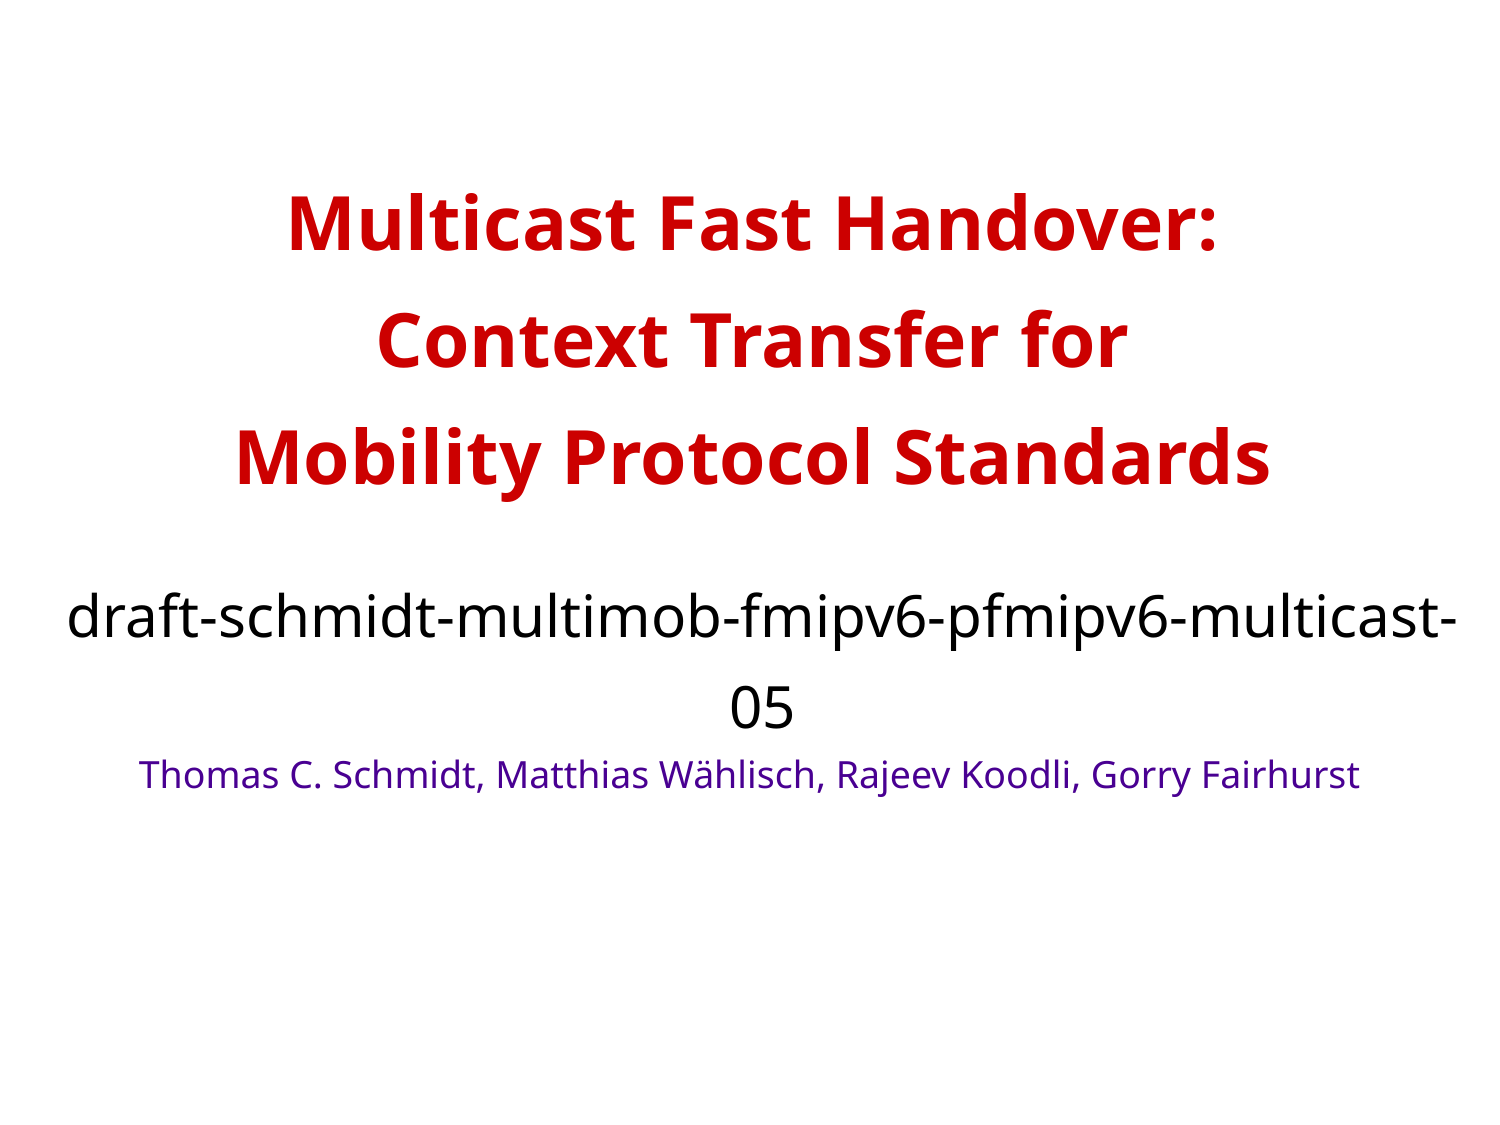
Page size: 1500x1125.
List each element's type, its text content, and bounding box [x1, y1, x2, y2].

title Multicast Fast Handover: Context Transfer for Mobility Protocol Standards draft-schmidt-multimob-fmipv6-pfmipv6-multicast-05 [24, 195, 1500, 693]
subtitle Thomas C. Schmidt, Matthias Wählisch, Rajeev Koodli, Gorry Fairhurst [49, 697, 1451, 1074]
